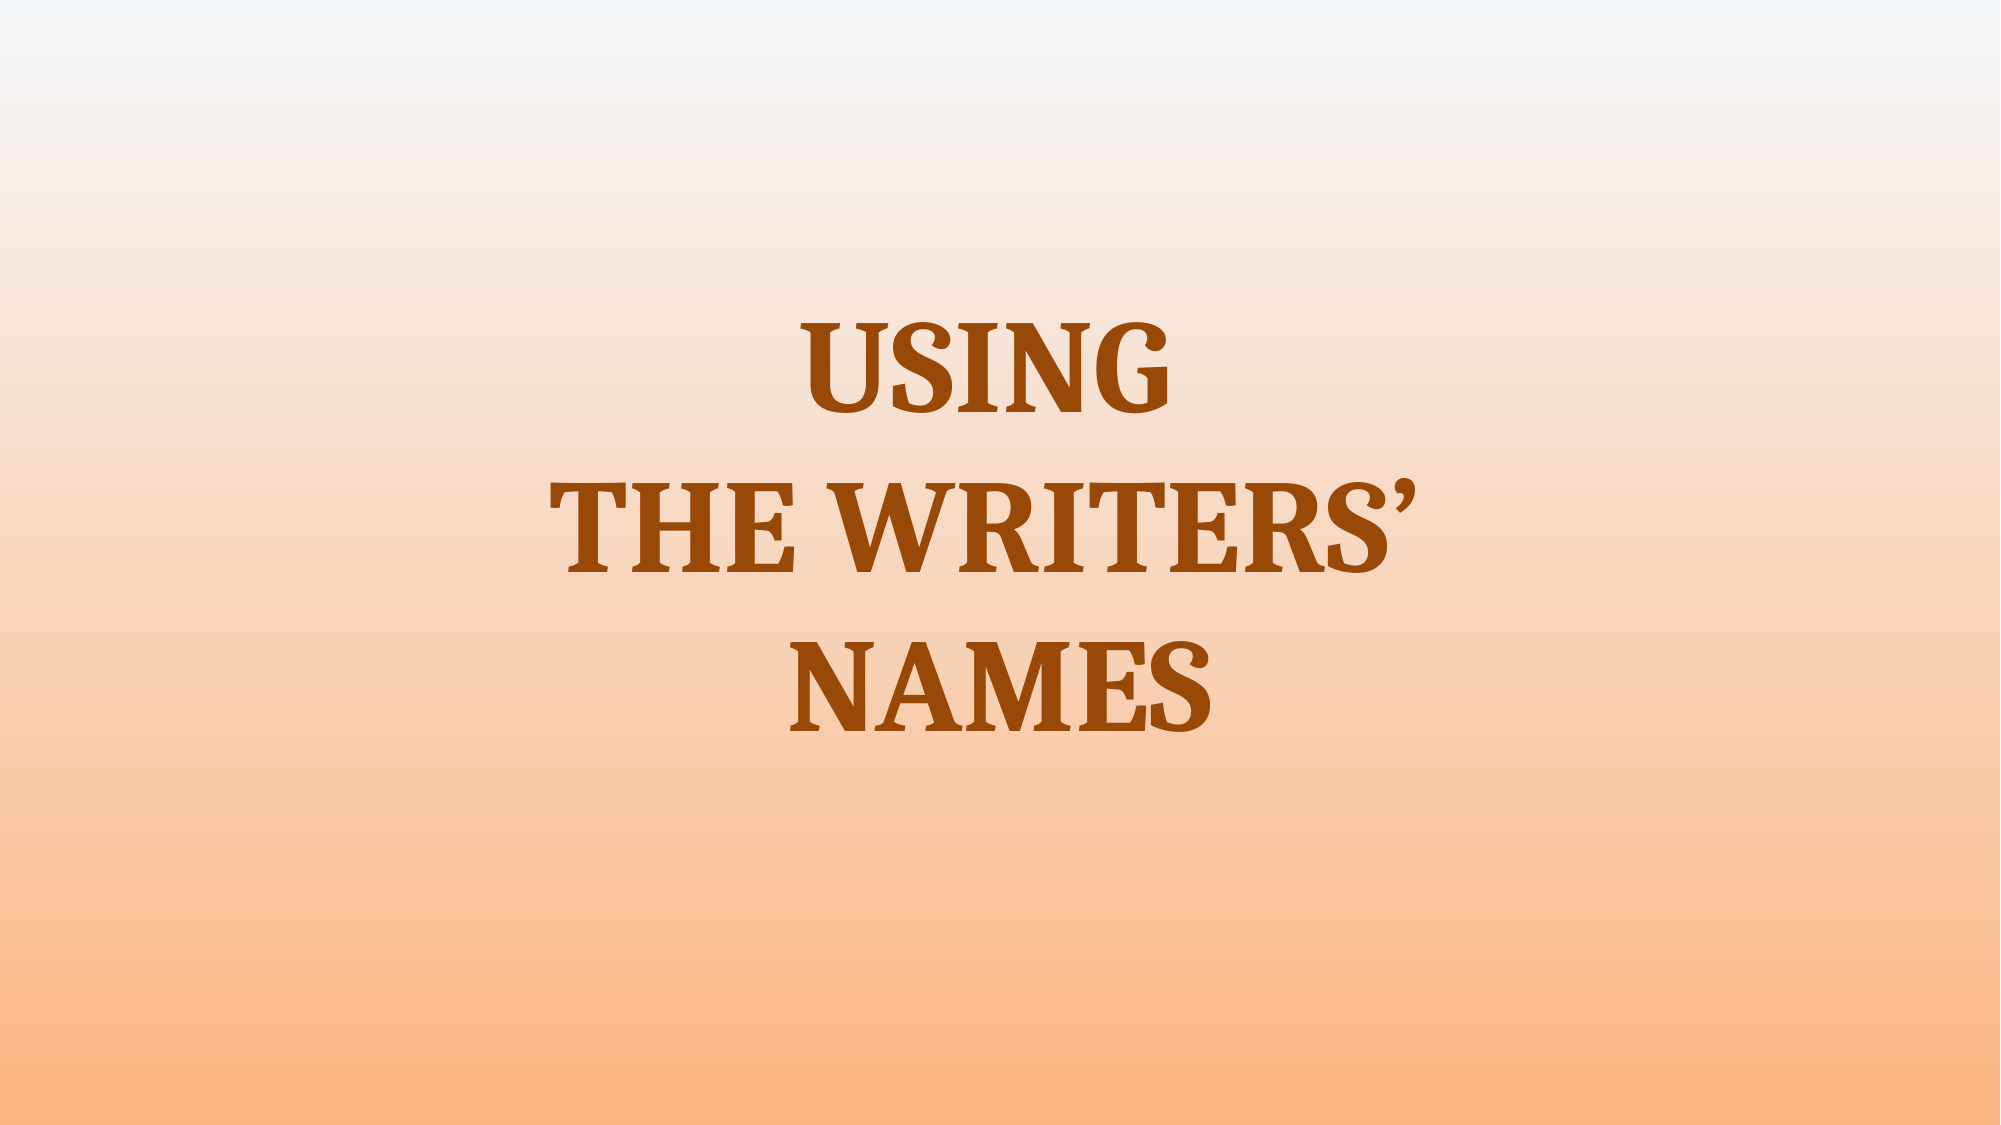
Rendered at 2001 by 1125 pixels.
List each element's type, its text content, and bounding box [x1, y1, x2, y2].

title USING THE WRITERS’ NAMES [150, 162, 1850, 875]
